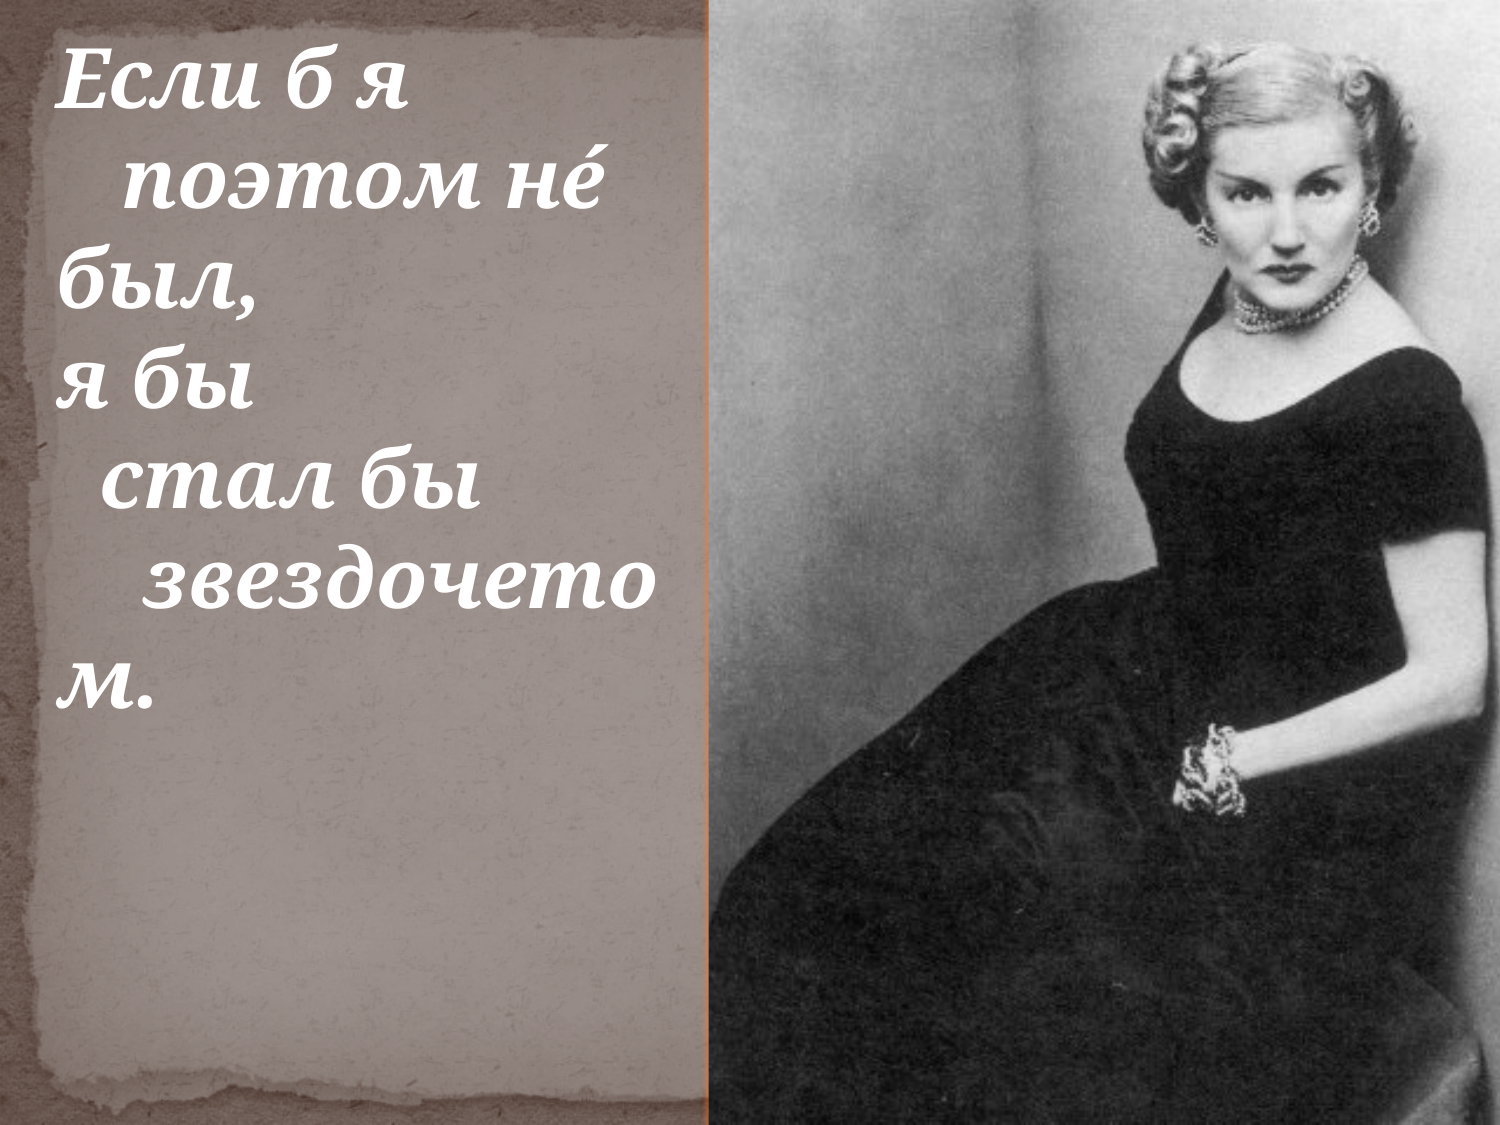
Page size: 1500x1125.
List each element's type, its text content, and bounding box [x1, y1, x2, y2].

text_box Если б я поэтом не́ был, я бы стал бы звездочетом. [41, 18, 697, 733]
picture [708, 0, 1500, 1125]
